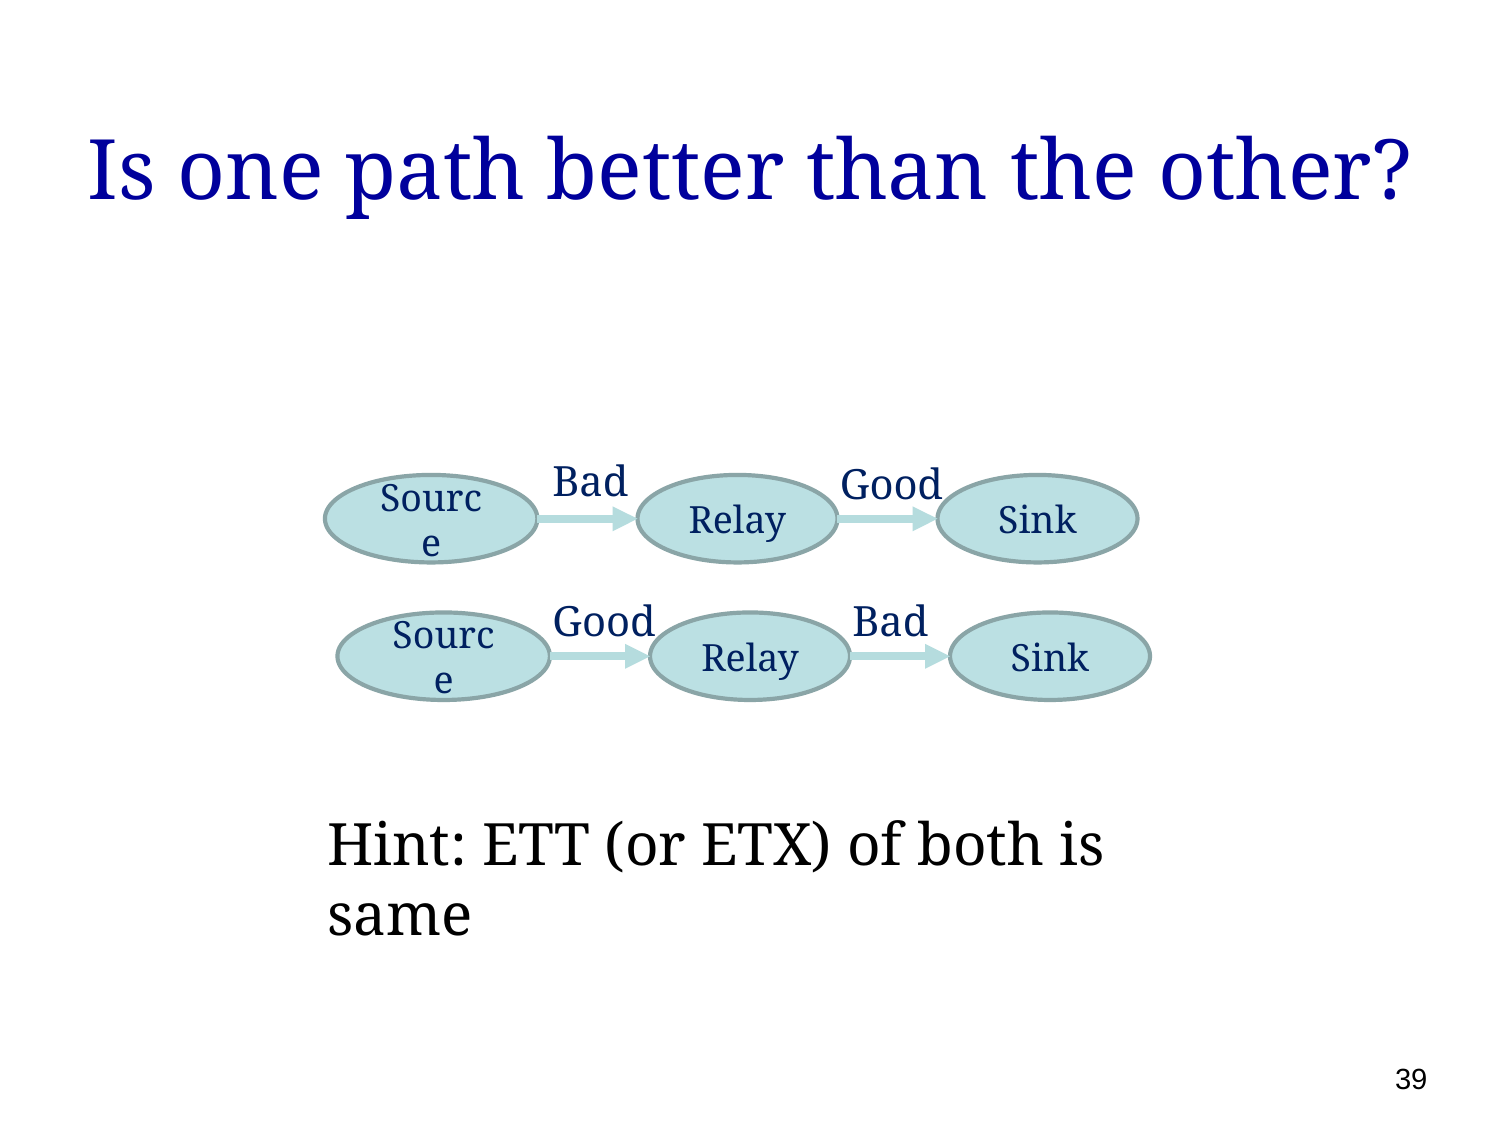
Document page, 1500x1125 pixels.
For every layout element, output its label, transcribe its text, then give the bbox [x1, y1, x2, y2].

text_box Relay [635, 472, 839, 565]
text_box Bad [537, 446, 650, 512]
text_box Good [537, 587, 700, 653]
text_box Sink [948, 610, 1153, 703]
text_box Is one path better than the other? [62, 57, 1438, 275]
text_box Hint: ETT (or ETX) of both is same [312, 799, 1275, 955]
slide_number 39 [1092, 1024, 1443, 1103]
text_box Source [335, 610, 551, 703]
text_box Relay [648, 610, 851, 703]
text_box Sink [935, 472, 1140, 565]
text_box Bad [837, 587, 950, 653]
text_box Good [824, 450, 988, 515]
text_box Source [322, 472, 540, 565]
